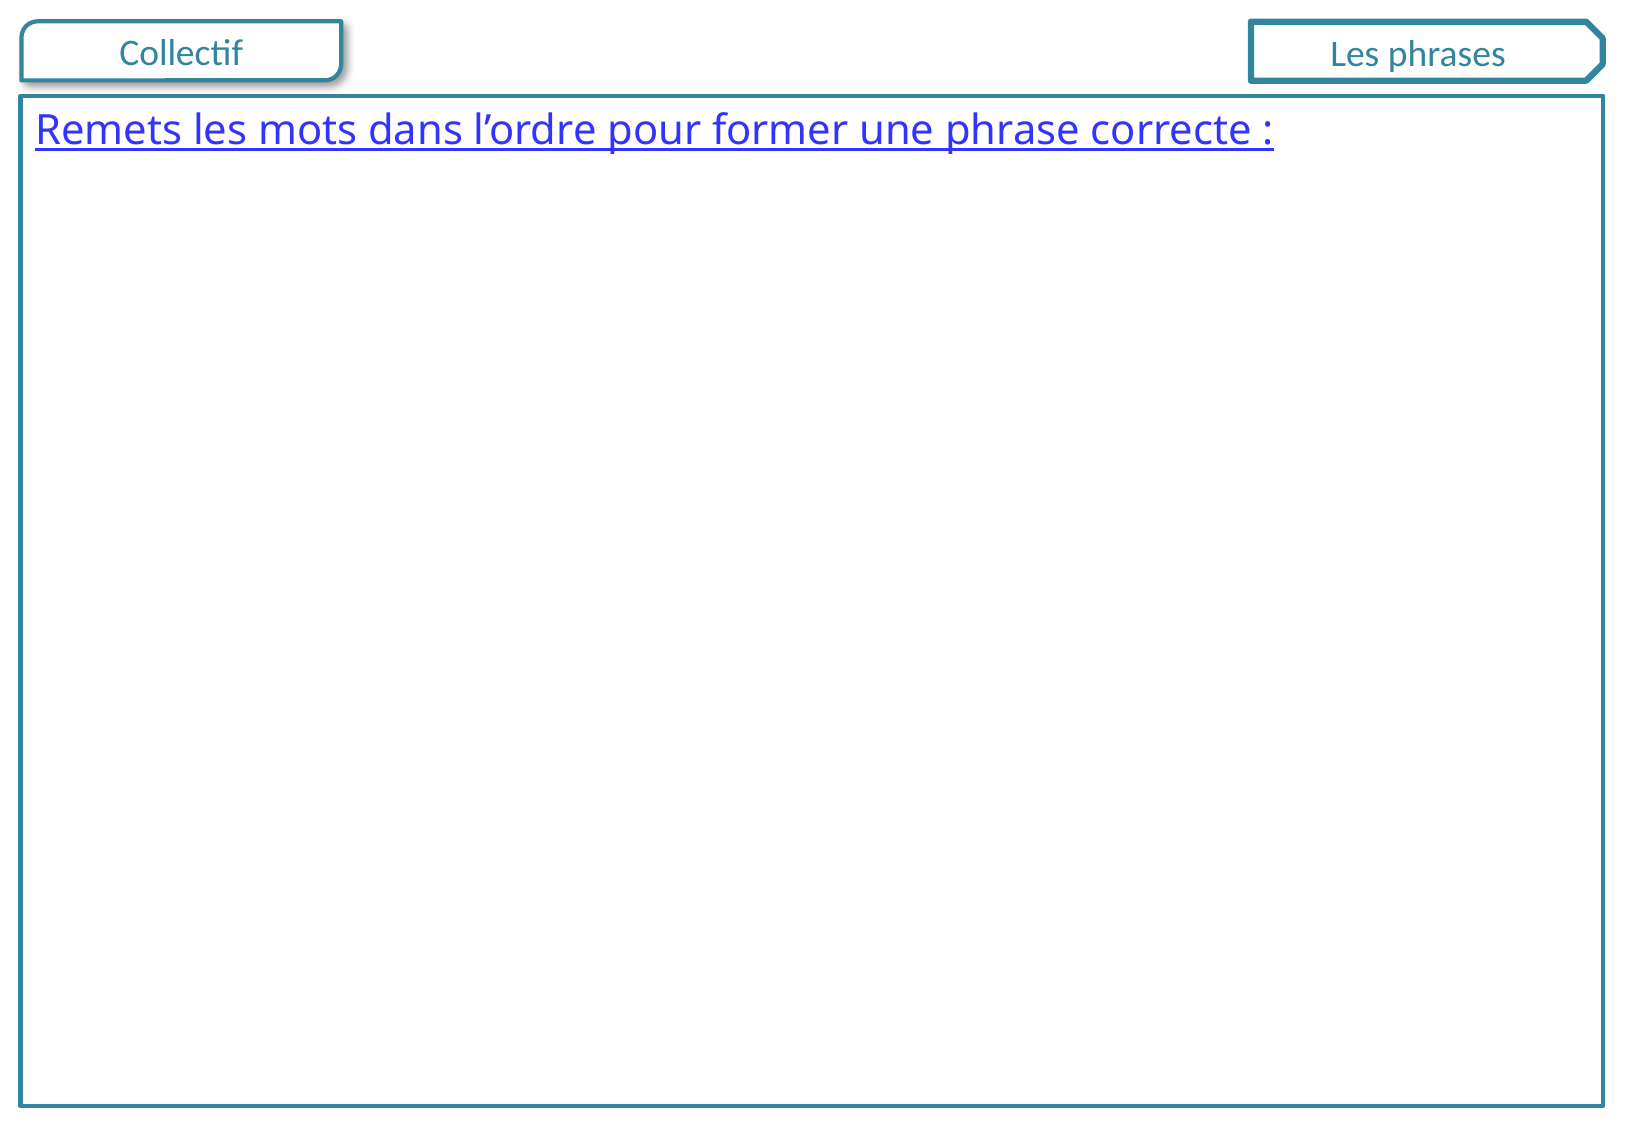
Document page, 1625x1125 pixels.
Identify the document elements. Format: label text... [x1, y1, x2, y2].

list Remets les mots dans l’ordre pour former une phrase correcte : [18, 94, 1605, 1108]
list Les phrases [1251, 21, 1585, 81]
